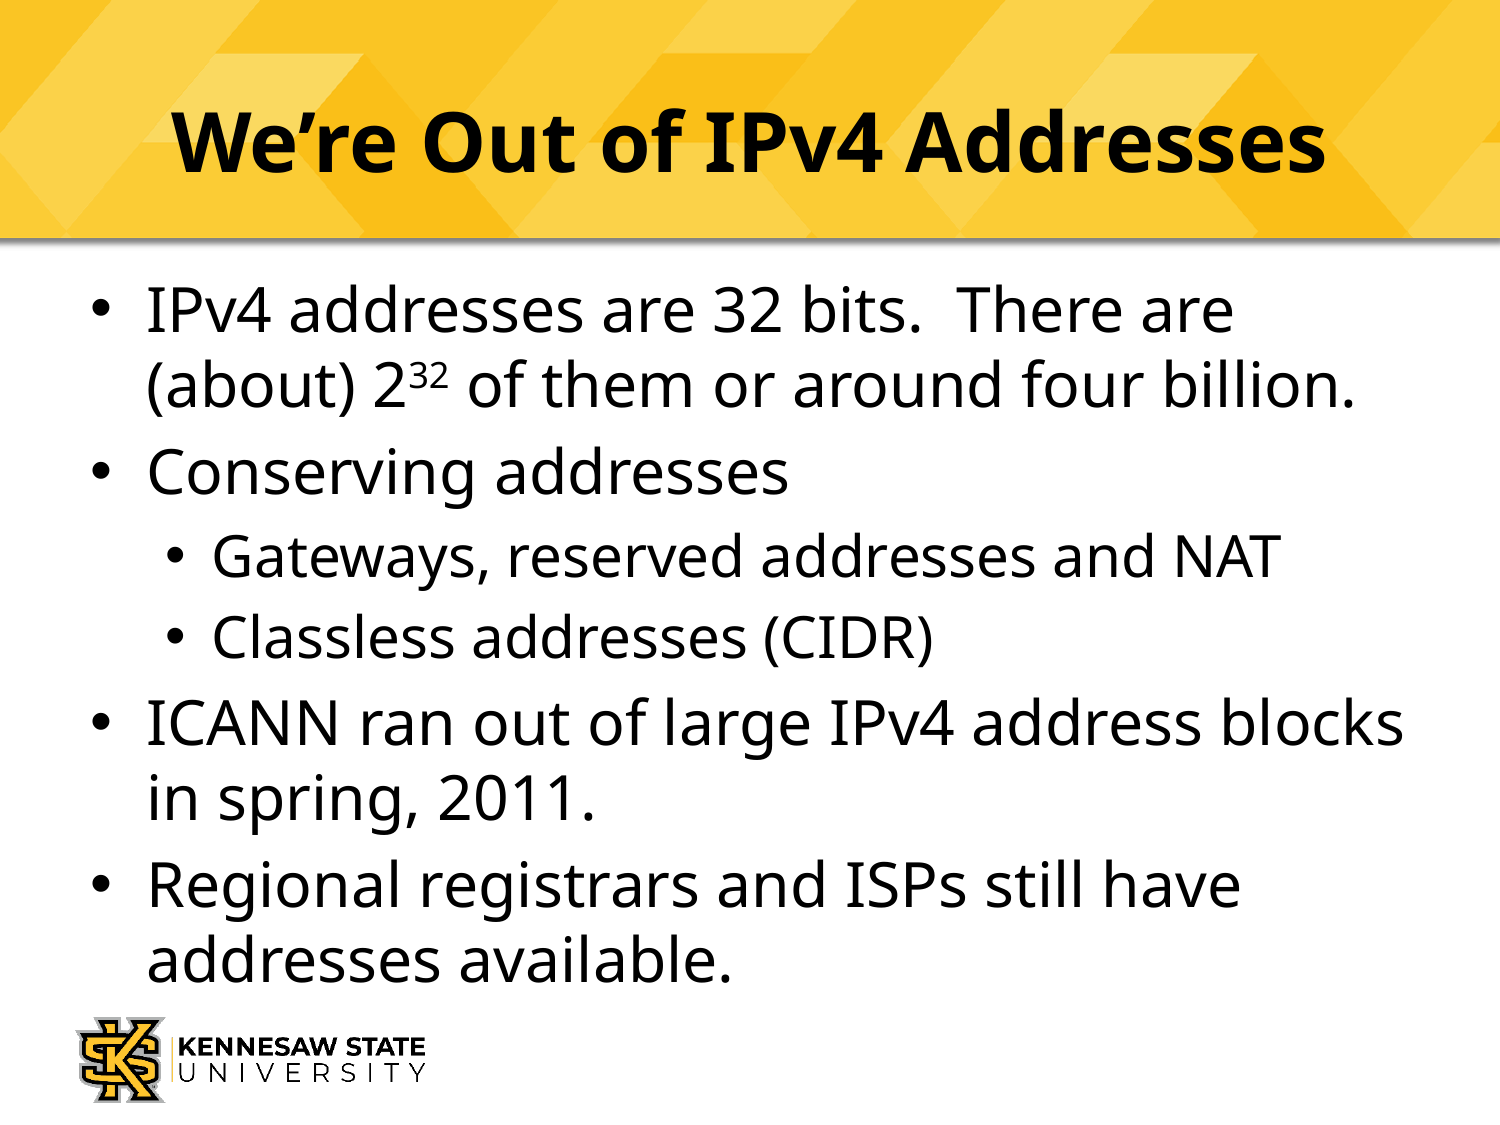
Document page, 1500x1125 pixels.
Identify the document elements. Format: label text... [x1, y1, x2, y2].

list IPv4 addresses are 32 bits. There are (about) 232 of them or around four billion. Conserving addresses Gateways, reserved addresses and NAT Classless addresses (CIDR) ICANN ran out of large IPv4 address blocks in spring, 2011. Regional registrars and ISPs still have addresses available. [75, 262, 1425, 1005]
picture [75, 1017, 425, 1103]
picture [0, 0, 1500, 251]
title We’re Out of IPv4 Addresses [75, 45, 1425, 233]
